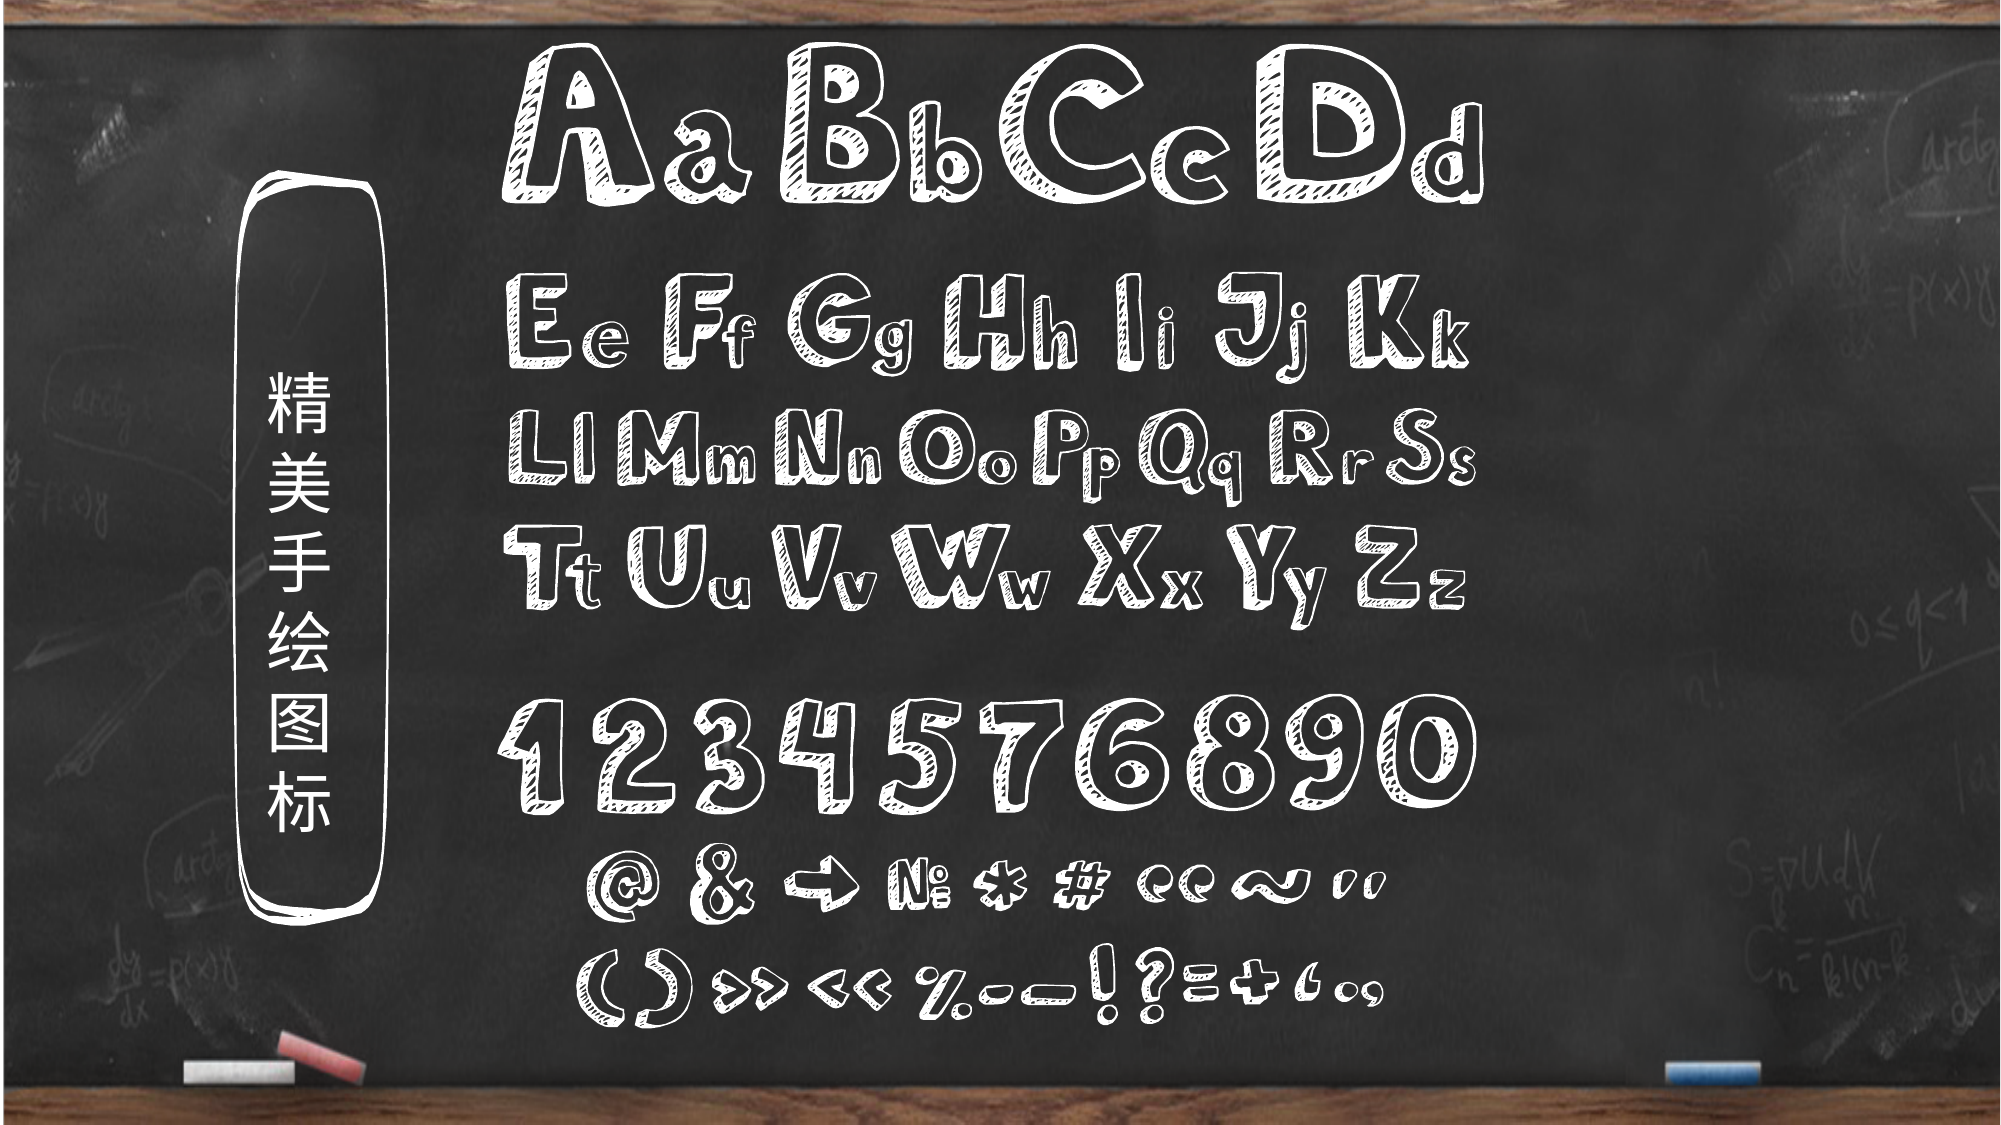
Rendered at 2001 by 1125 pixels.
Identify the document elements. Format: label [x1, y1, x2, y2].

picture [0, 0, 2001, 1125]
text_box [232, 42, 1484, 1029]
